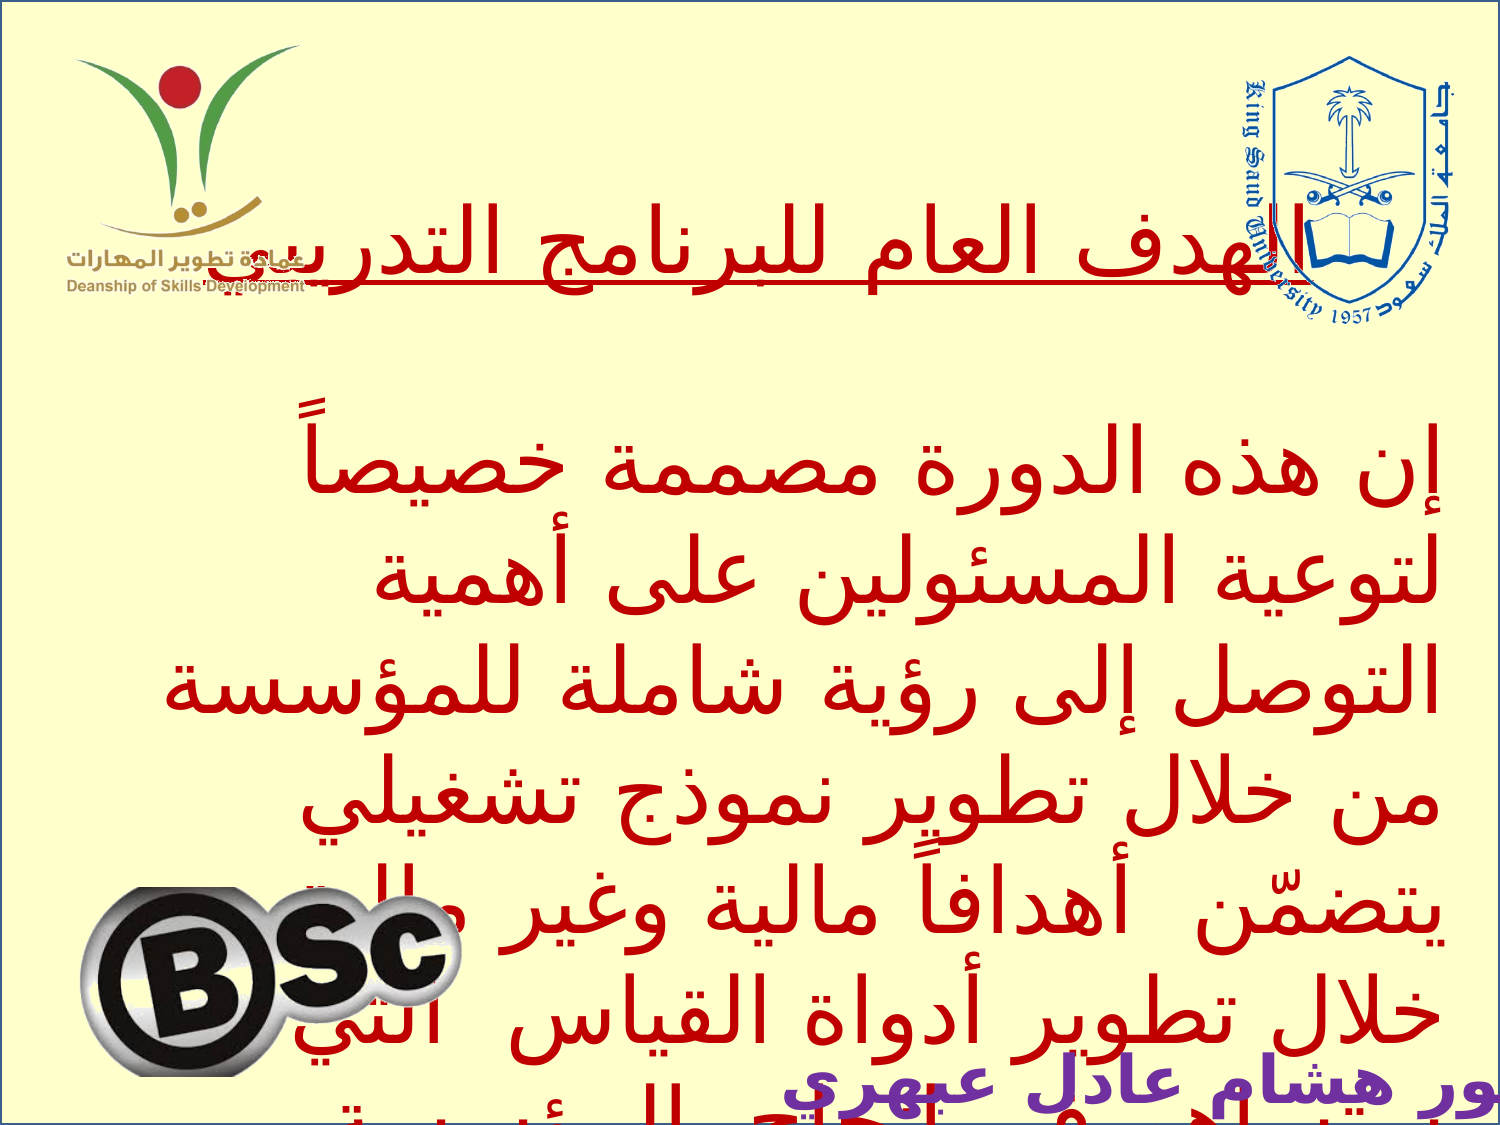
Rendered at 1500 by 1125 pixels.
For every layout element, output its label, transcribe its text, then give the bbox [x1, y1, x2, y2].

picture [74, 887, 468, 1078]
picture [49, 37, 325, 301]
picture [1194, 37, 1500, 343]
text_box [0, 0, 1500, 1125]
text_box الدكتور هشام عادل عبهري [765, 1029, 1500, 1124]
text_box الهدف العام للبرنامج التدريبي إن هذه الدورة مصممة خصيصاً لتوعية المسئولين على أهمية التوصل إلى رؤية شاملة للمؤسسة من خلال تطوير نموذج تشغيلي يتضمّن أهدافاً مالية وغير مالية ومن خلال تطوير أدواة القياس التي ستساهم في إنجاح المؤسسة. [54, 174, 1463, 1125]
